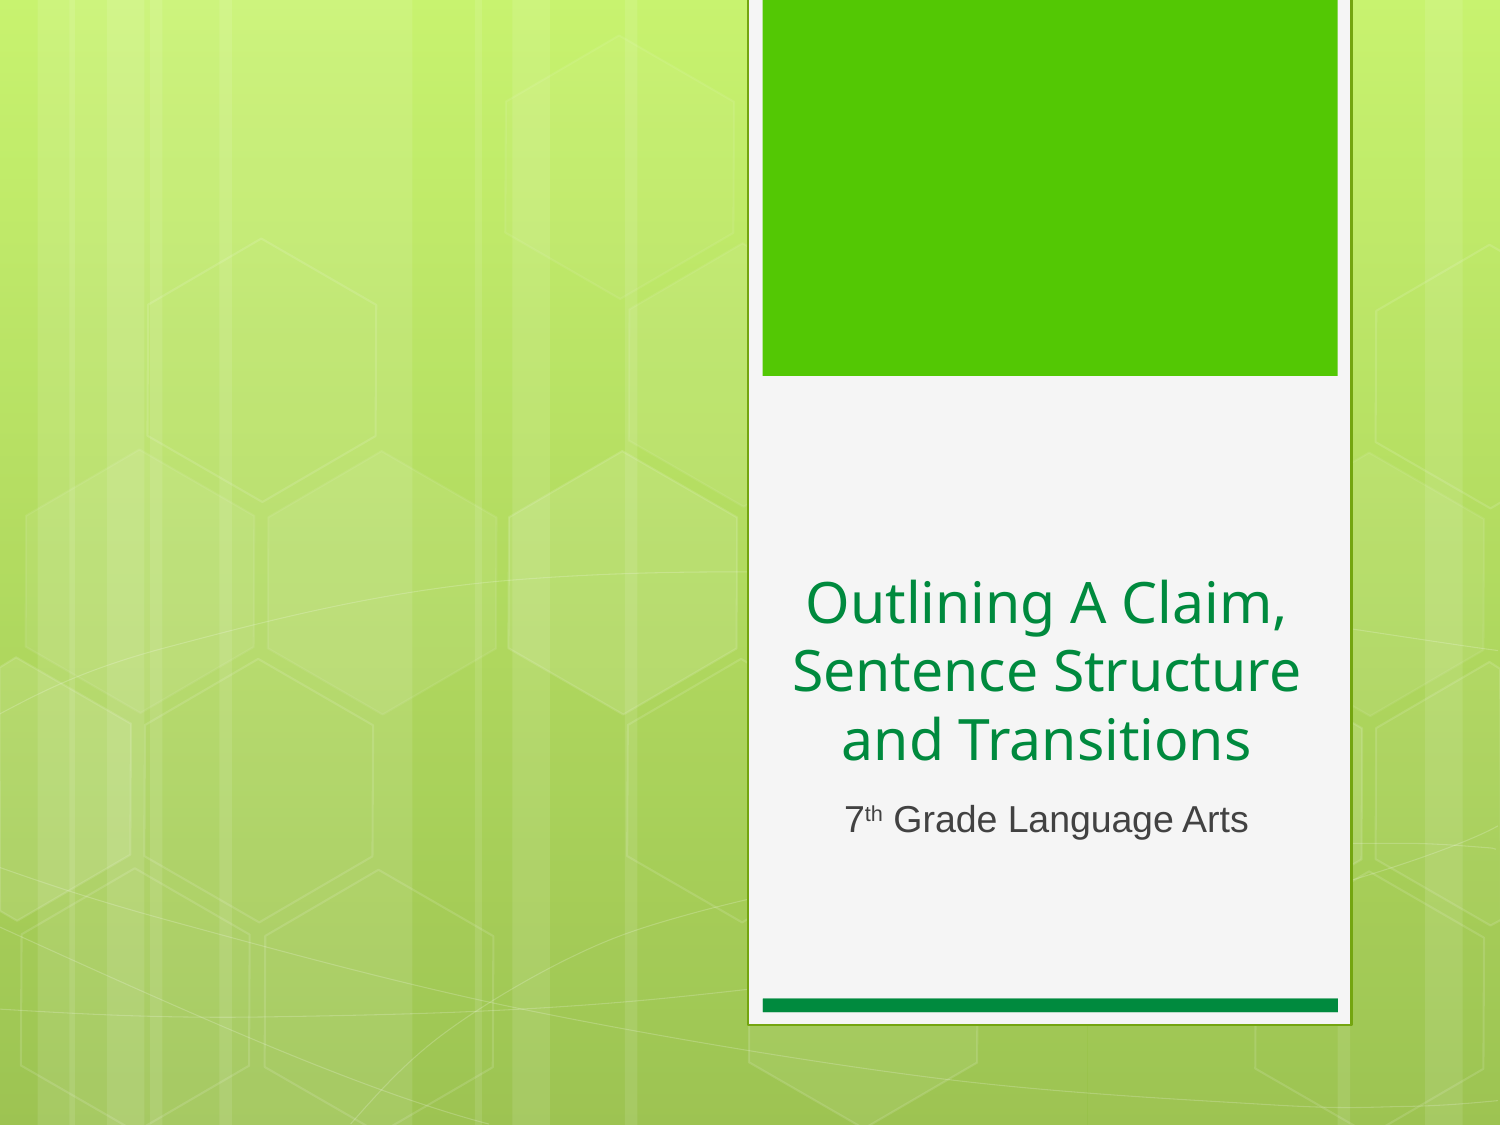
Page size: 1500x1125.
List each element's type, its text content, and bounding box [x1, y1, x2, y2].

subtitle 7th Grade Language Arts [774, 787, 1318, 995]
title Outlining A Claim, Sentence Structure and Transitions [774, 500, 1319, 780]
